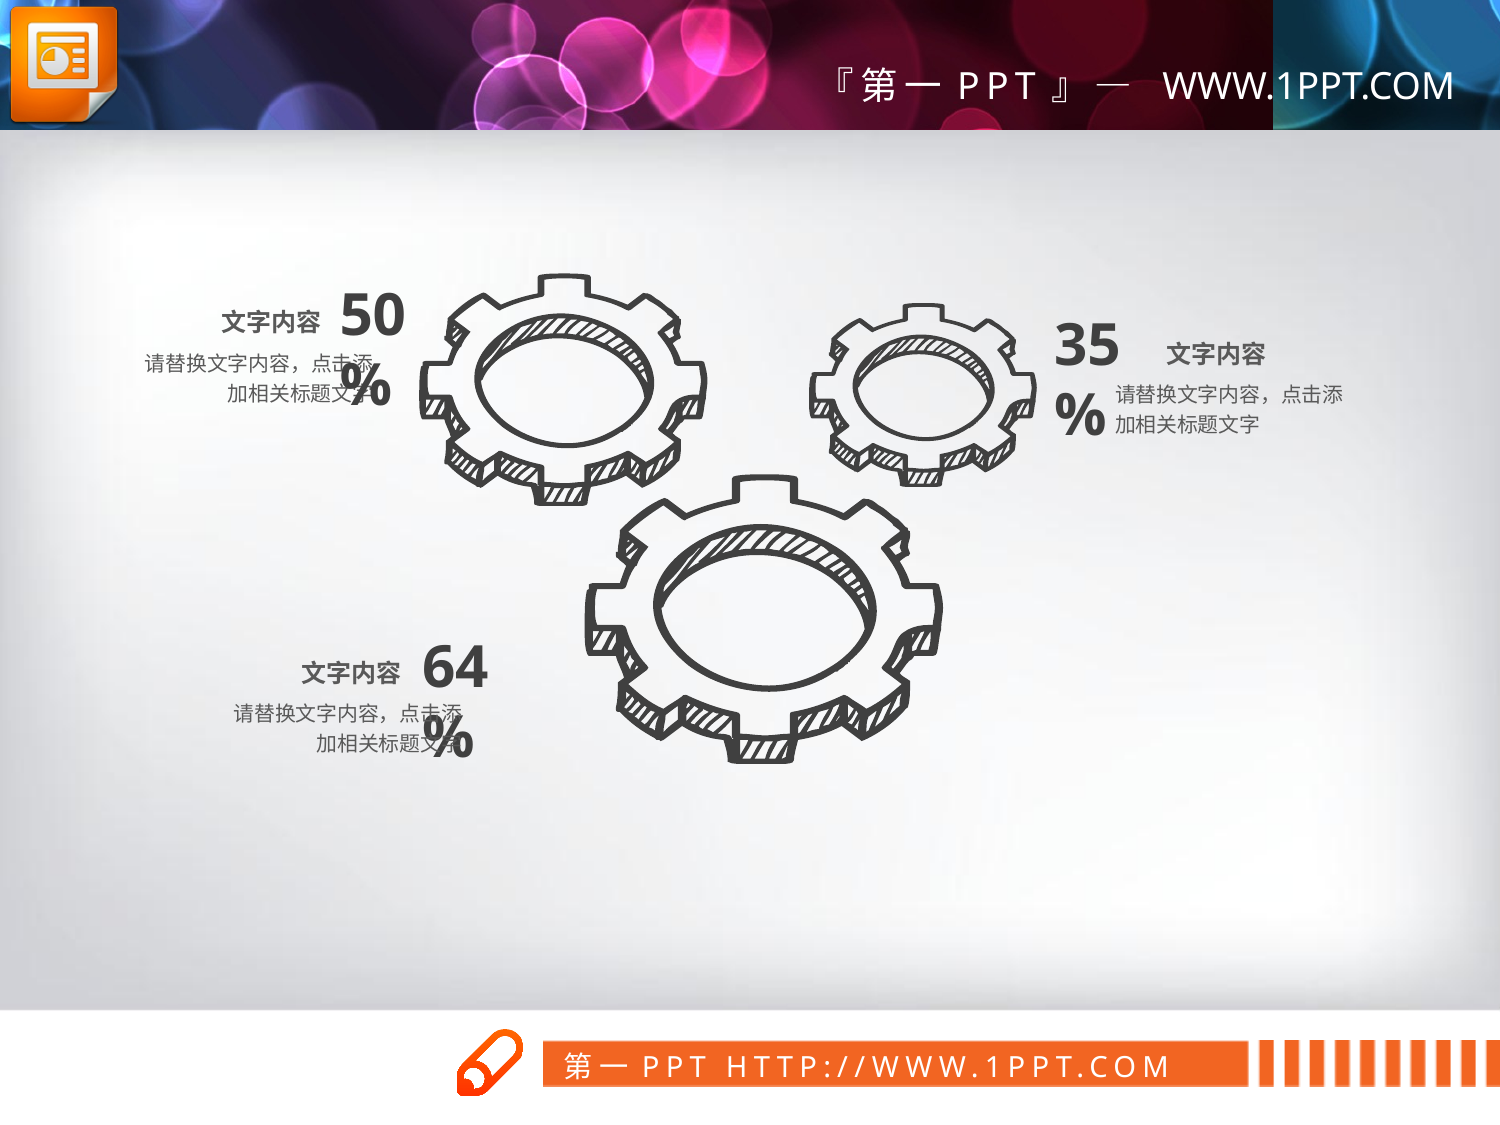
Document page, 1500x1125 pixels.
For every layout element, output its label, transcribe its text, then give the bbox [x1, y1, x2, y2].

text_box 64% [407, 621, 551, 777]
text_box 35% [1039, 299, 1164, 455]
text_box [135, 300, 374, 404]
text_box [1114, 332, 1353, 436]
picture [543, 1040, 1500, 1087]
text_box 50% [324, 270, 469, 425]
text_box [224, 651, 463, 755]
picture [0, 0, 1500, 1012]
